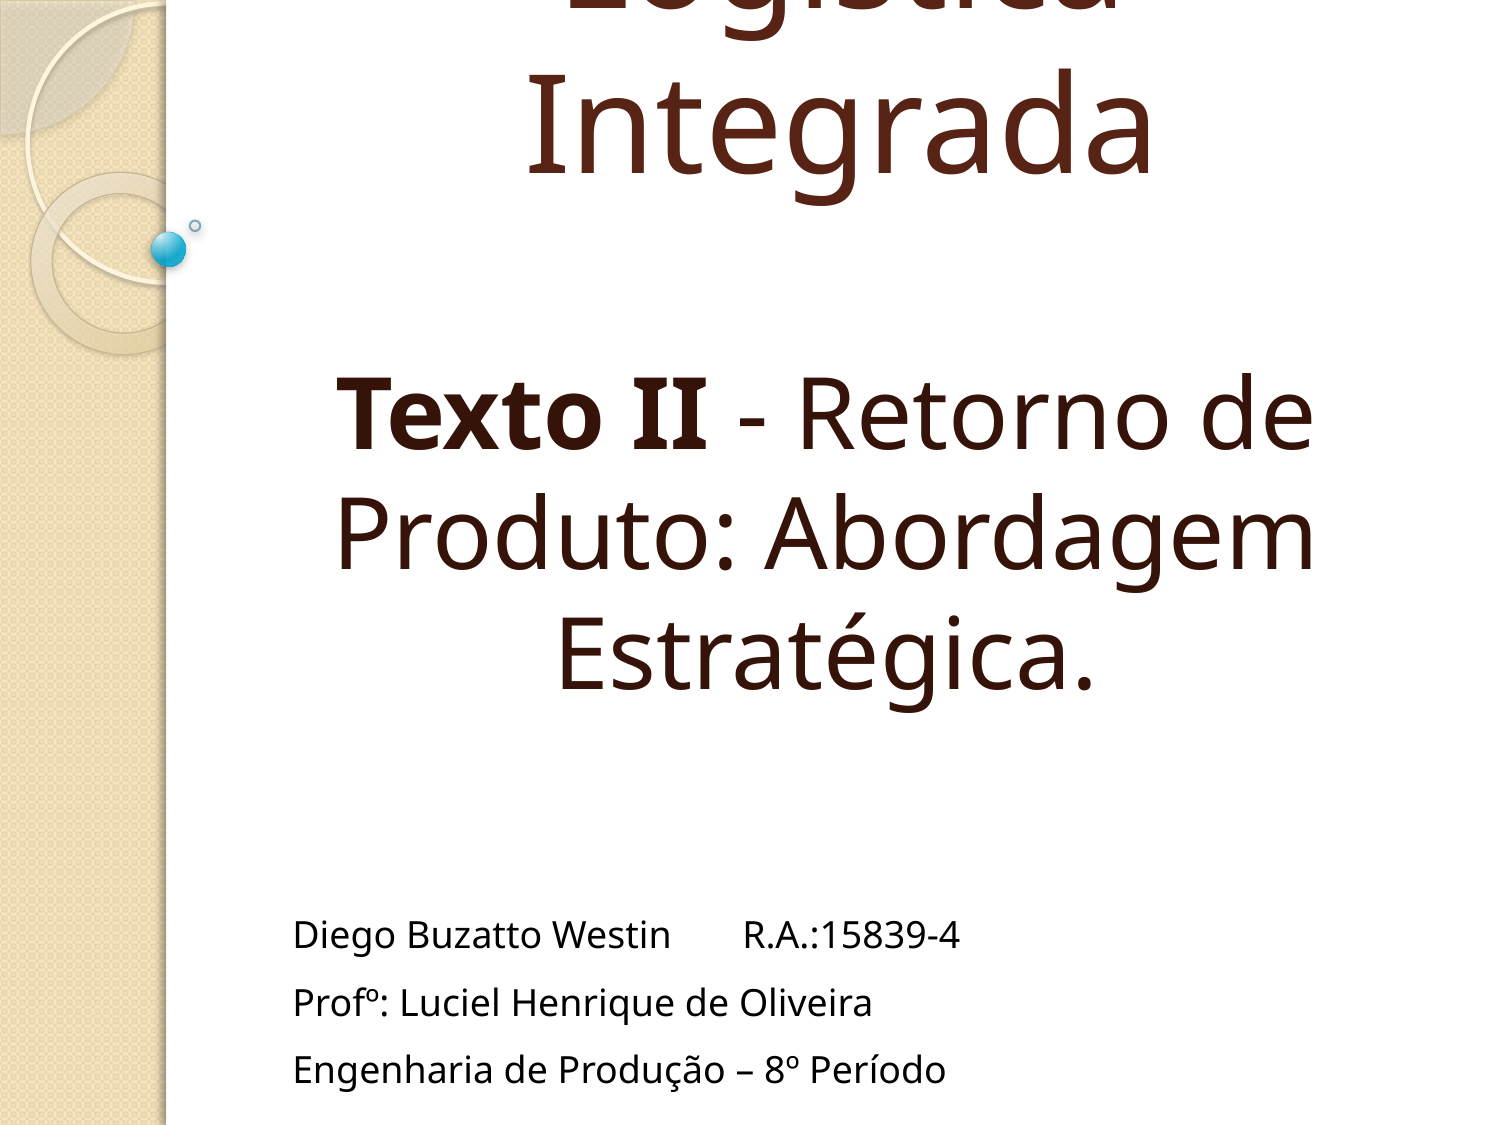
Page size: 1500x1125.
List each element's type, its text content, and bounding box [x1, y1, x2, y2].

text_box Diego Buzatto Westin R.A.:15839-4 Profº: Luciel Henrique de Oliveira Engenharia de Produção – 8º Período [277, 881, 1388, 1099]
subtitle Texto II - Retorno de Produto: Abordagem Estratégica. [171, 349, 1477, 432]
title Logística Integrada [234, 21, 1450, 209]
